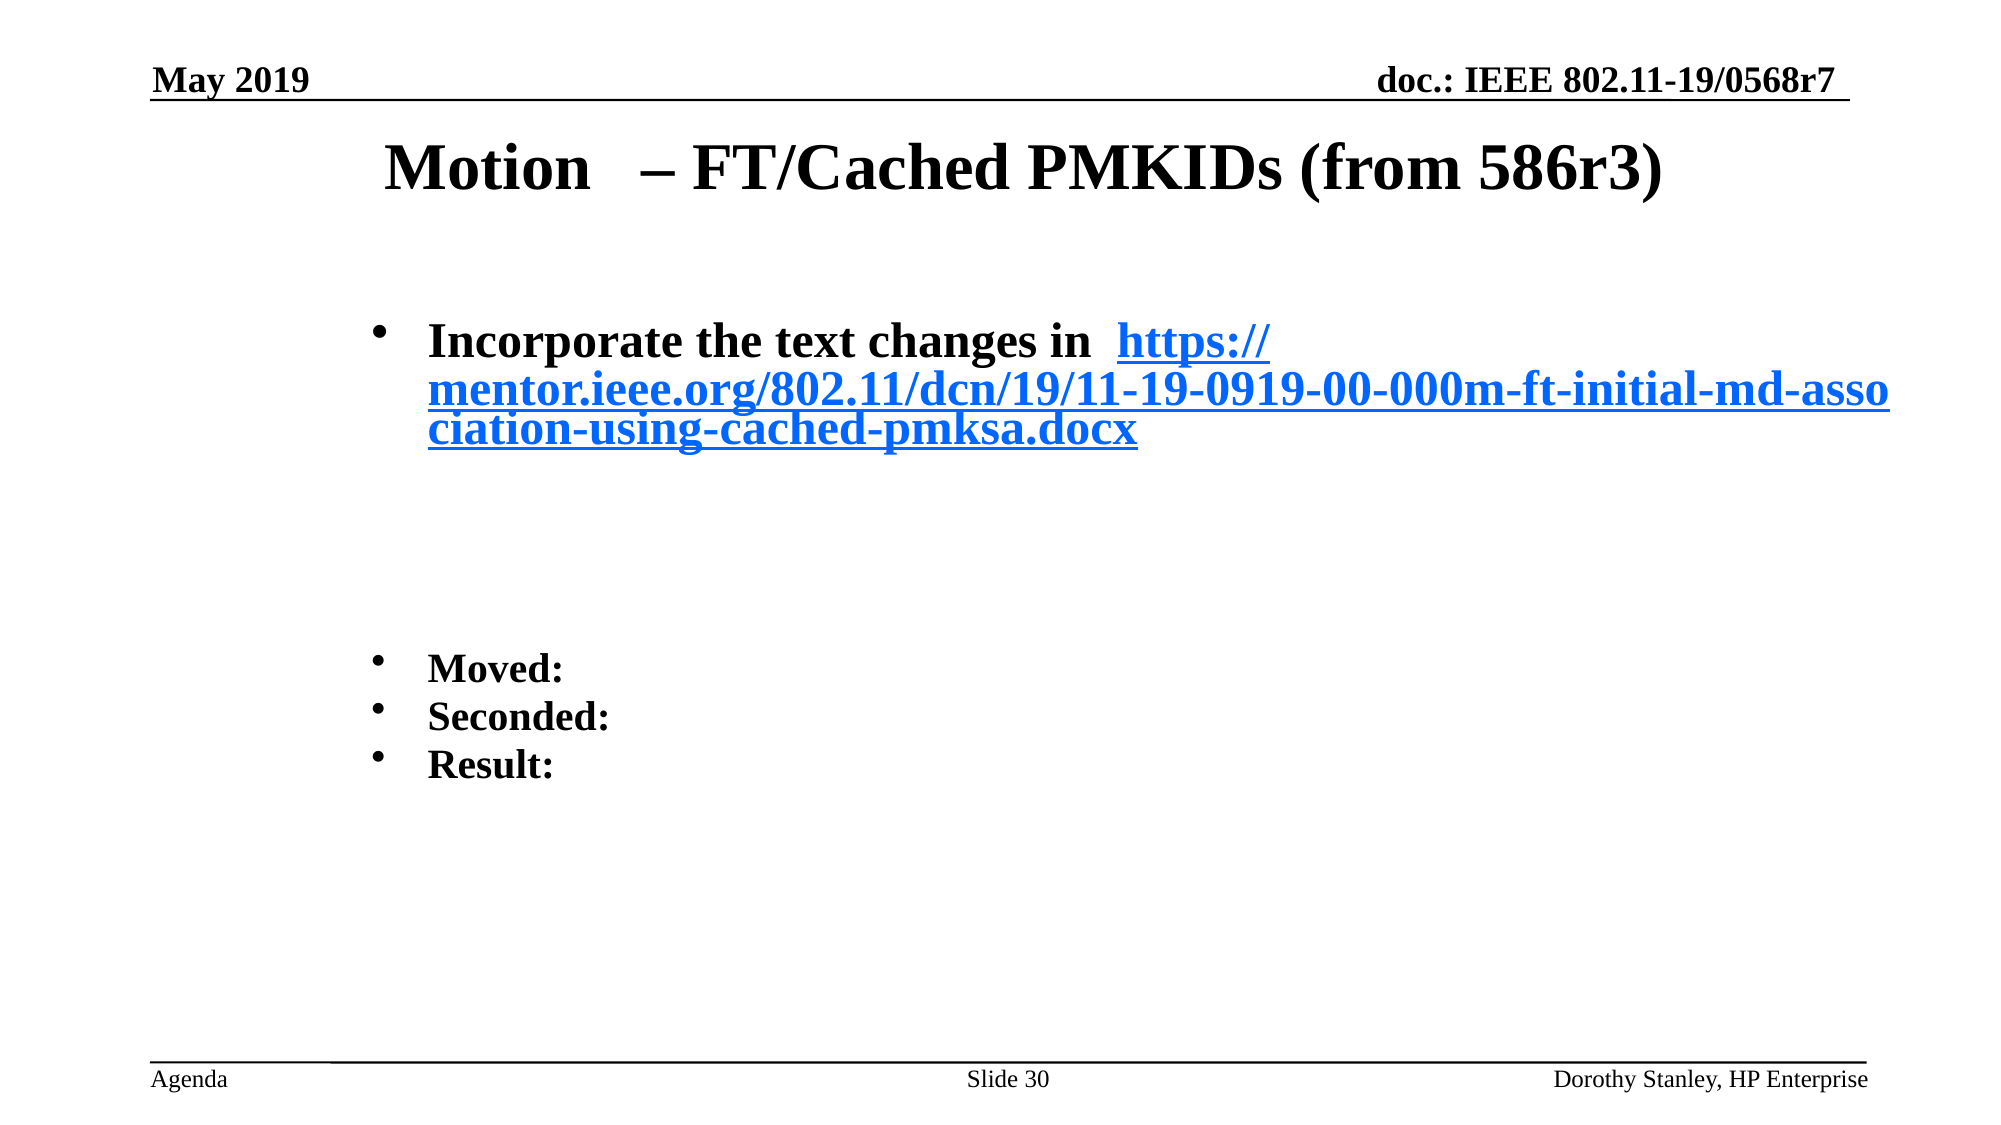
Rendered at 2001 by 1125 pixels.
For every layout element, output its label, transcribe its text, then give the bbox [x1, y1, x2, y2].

list Incorporate the text changes in https://mentor.ieee.org/802.11/dcn/19/11-19-0919-00-000m-ft-initial-md-association-using-cached-pmksa.docx Moved: Seconded: Result: [356, 251, 1911, 1002]
title Motion – FT/Cached PMKIDs (from 586r3) [200, 75, 1850, 250]
footer Dorothy Stanley, HP Enterprise [1549, 1062, 1869, 1093]
slide_number Slide 30 [966, 1062, 1051, 1093]
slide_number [152, 54, 567, 100]
